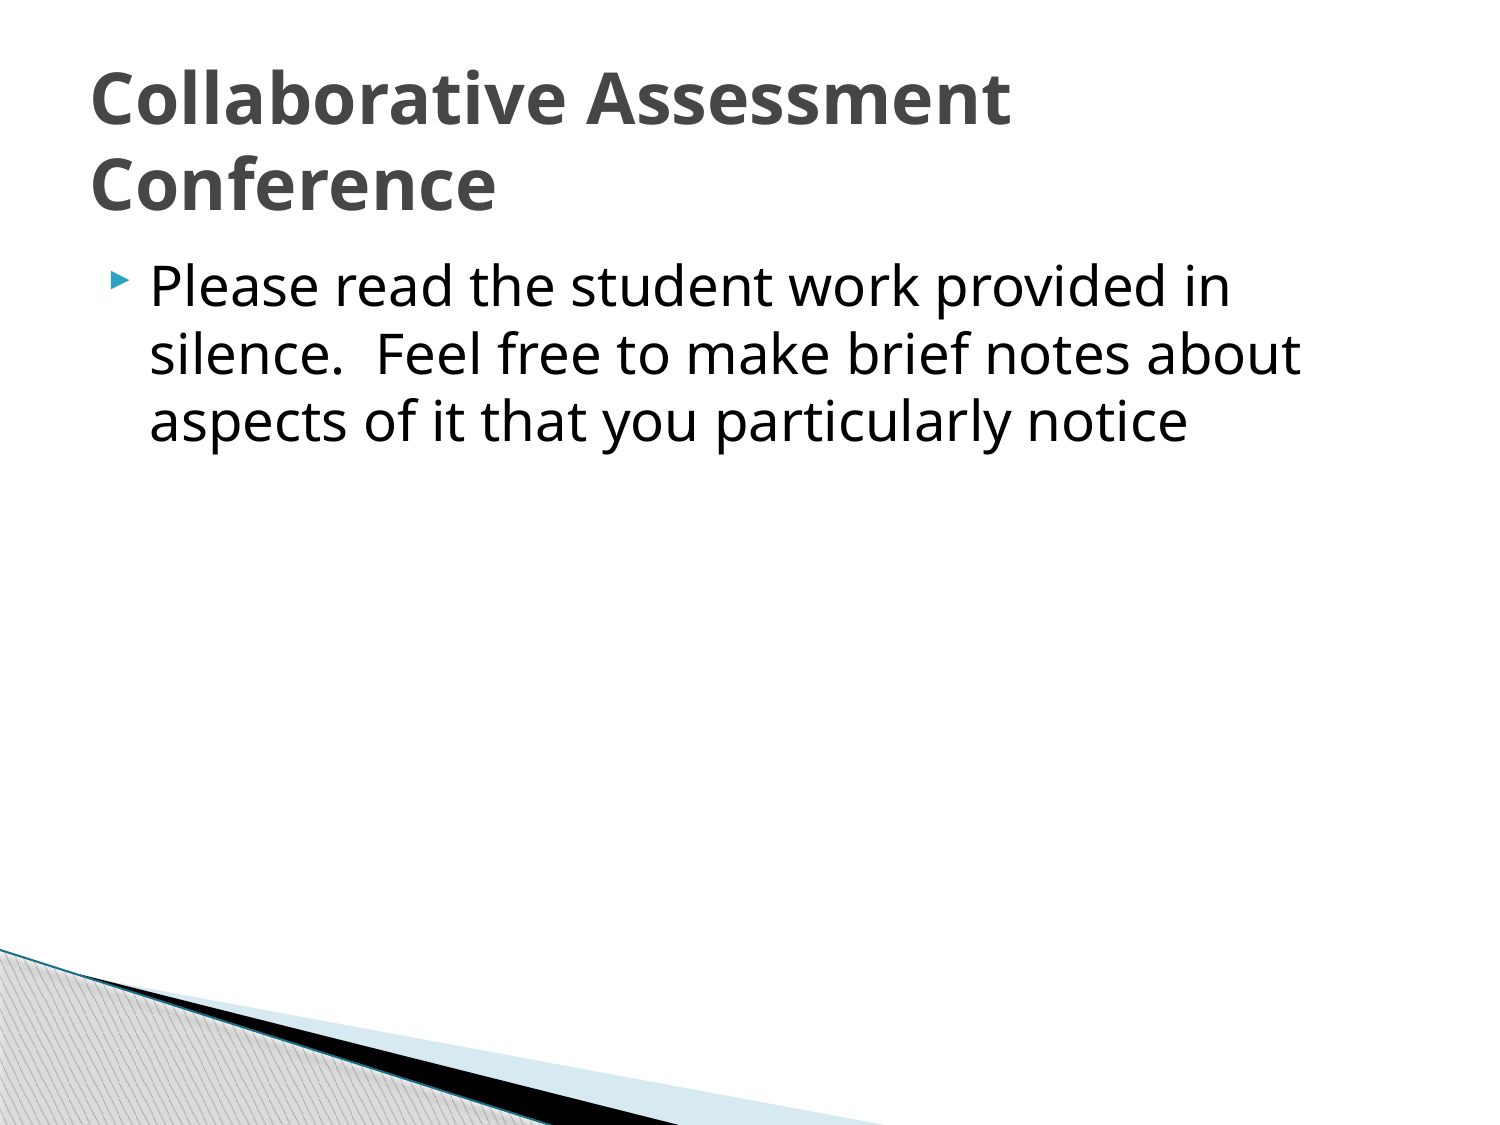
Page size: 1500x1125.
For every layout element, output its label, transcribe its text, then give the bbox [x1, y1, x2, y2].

list Please read the student work provided in silence. Feel free to make brief notes about aspects of it that you particularly notice [75, 243, 1425, 986]
title Collaborative Assessment Conference [75, 45, 1425, 233]
